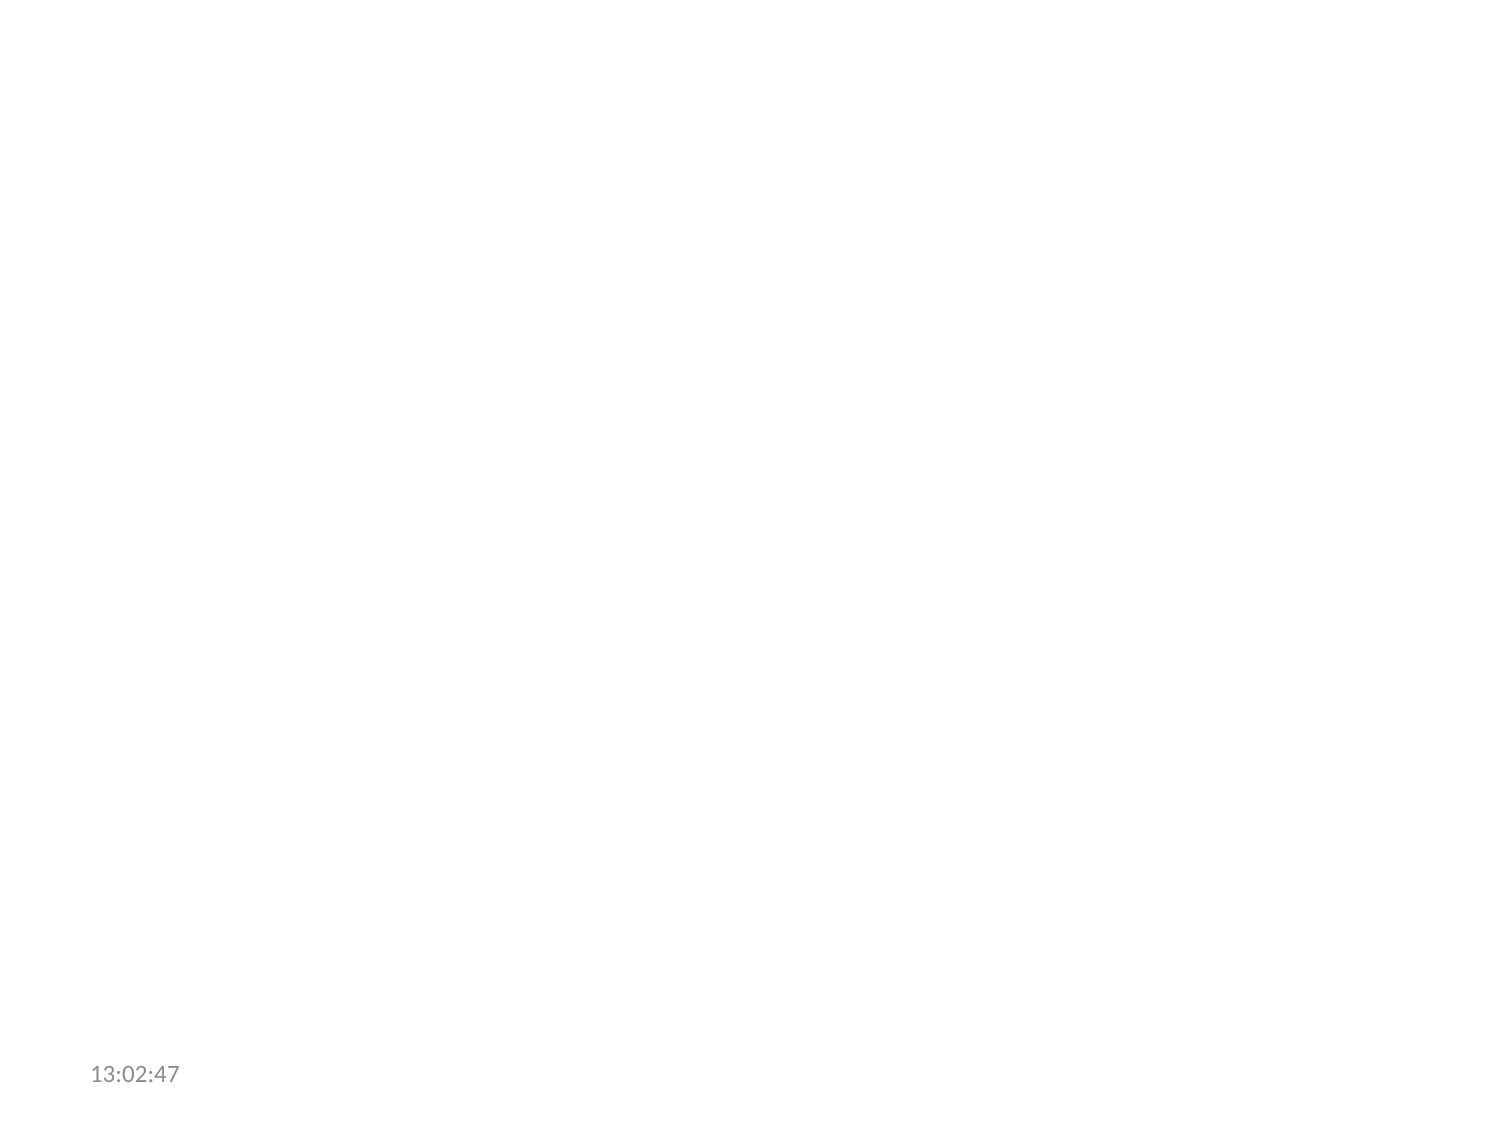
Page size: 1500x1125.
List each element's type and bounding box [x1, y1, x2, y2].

slide_number [75, 1042, 425, 1103]
